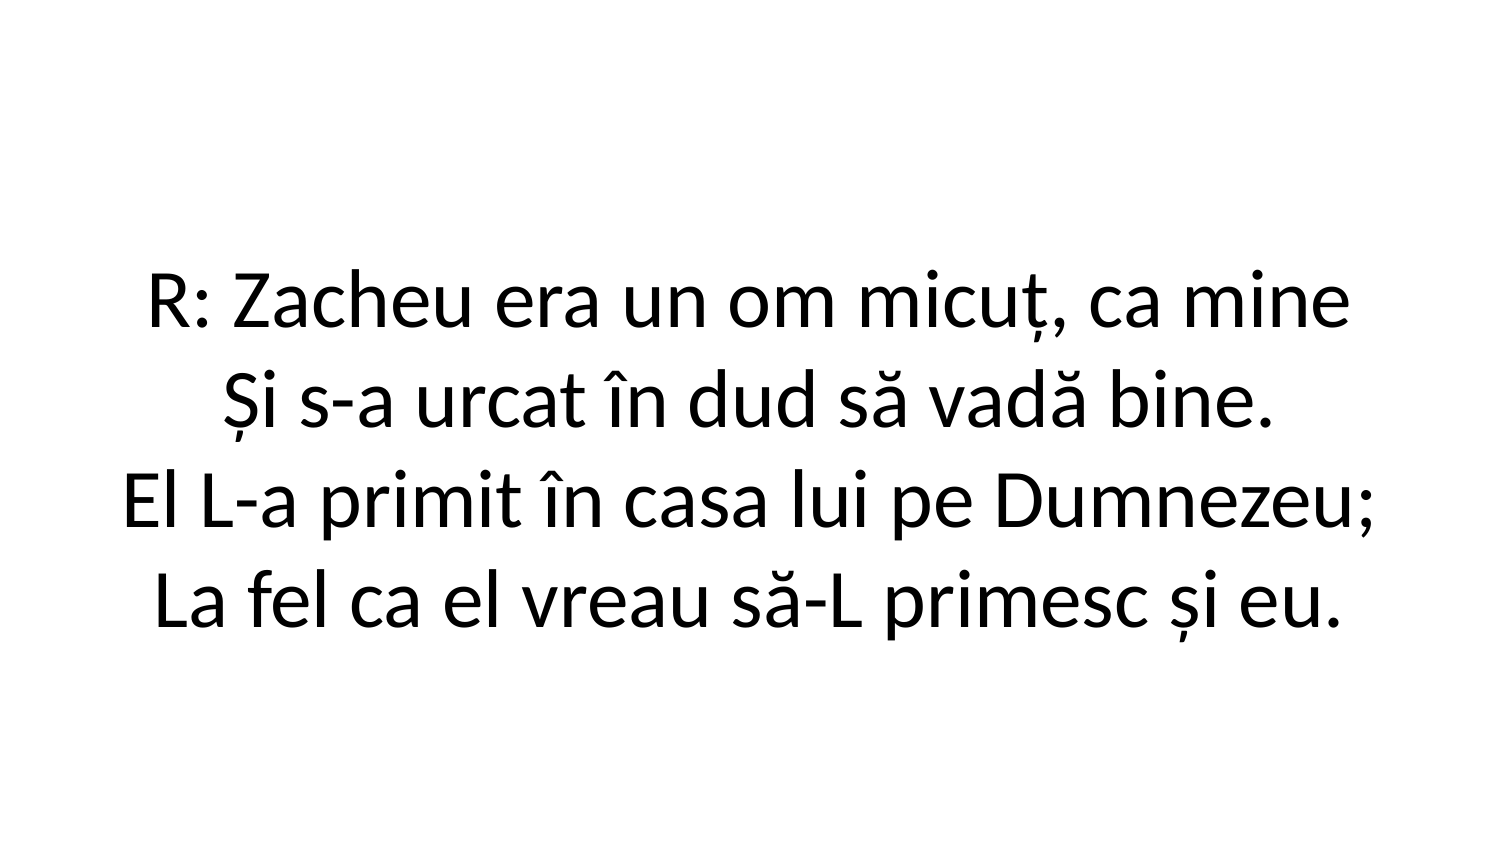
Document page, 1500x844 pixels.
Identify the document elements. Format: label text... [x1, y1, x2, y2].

text_box R: Zacheu era un om micuț, ca mine Și s-a urcat în dud să vadă bine. El L-a primit în casa lui pe Dumnezeu; La fel ca el vreau să-L primesc și eu. [106, 192, 1394, 652]
